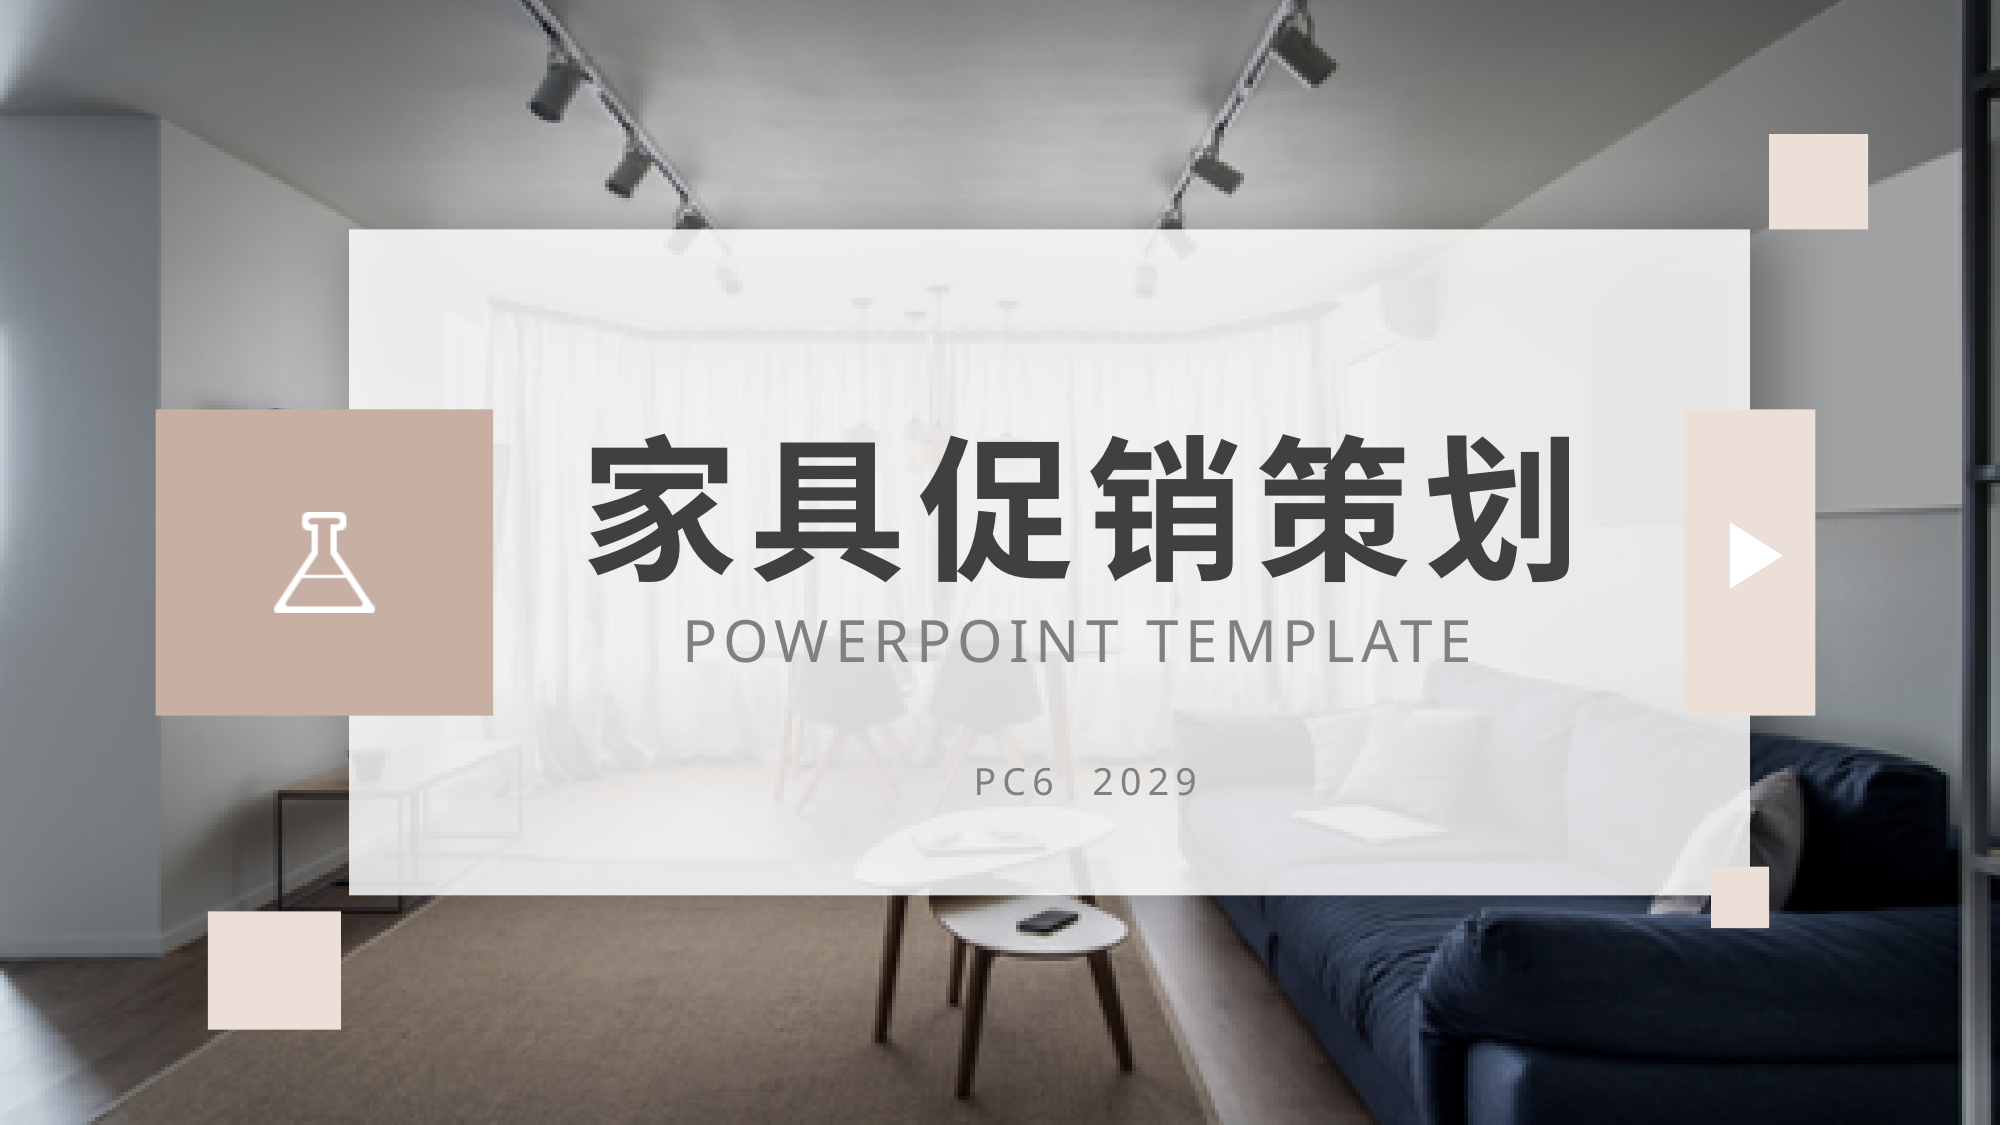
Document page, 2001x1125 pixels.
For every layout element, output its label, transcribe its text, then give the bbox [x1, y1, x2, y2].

text_box [155, 408, 494, 717]
text_box [207, 910, 342, 1031]
text_box [1768, 133, 1869, 230]
text_box PC6 2029 [888, 750, 1283, 811]
text_box [1710, 866, 1770, 929]
text_box POWERPOINT TEMPLATE [609, 596, 1545, 682]
picture [274, 512, 375, 613]
text_box [348, 228, 1751, 896]
text_box [0, 0, 2000, 1125]
text_box [1729, 520, 1785, 591]
text_box 家具促销策划 [547, 404, 1615, 608]
text_box [1684, 408, 1816, 717]
